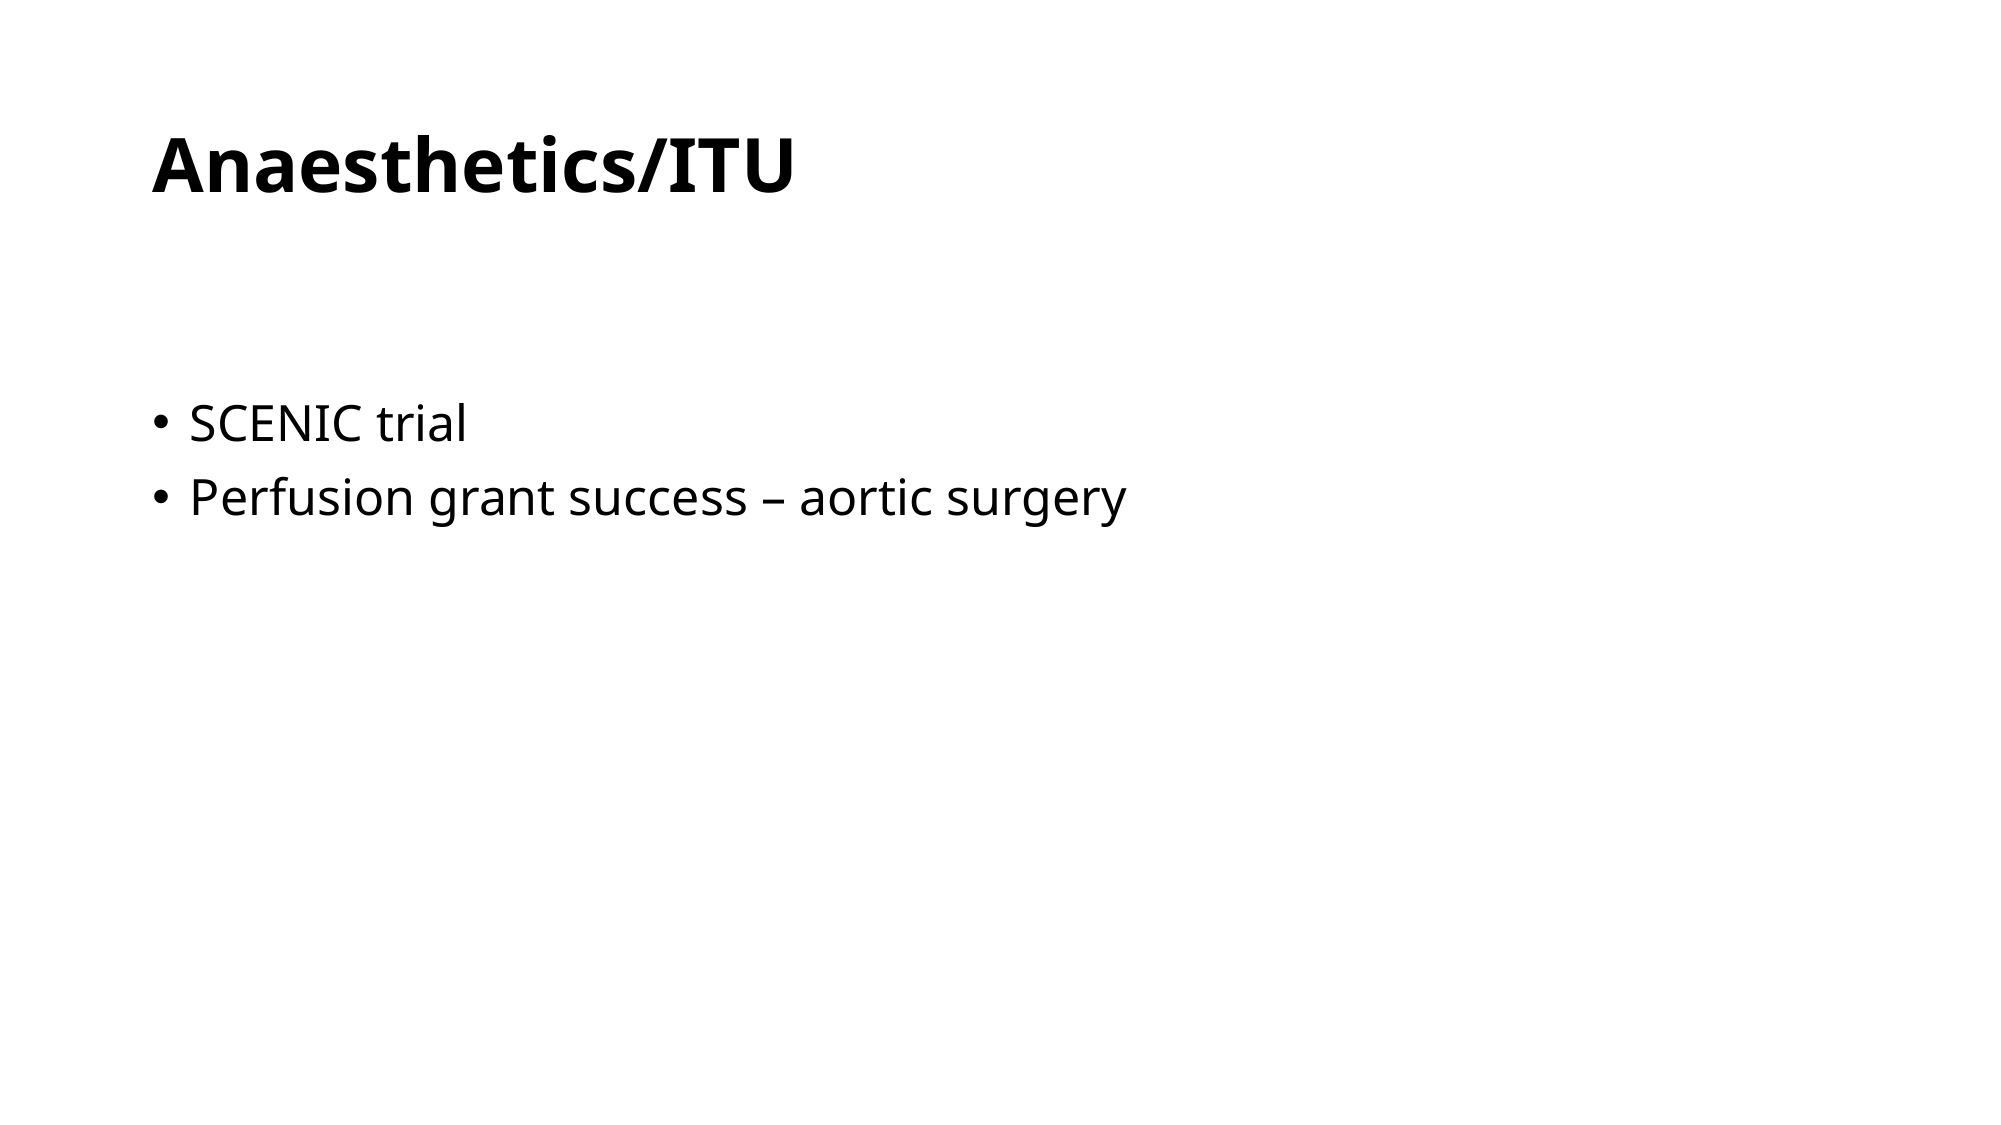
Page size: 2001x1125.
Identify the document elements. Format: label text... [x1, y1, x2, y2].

list SCENIC trial Perfusion grant success – aortic surgery [137, 299, 1863, 1014]
title Anaesthetics/ITU [137, 59, 1863, 278]
